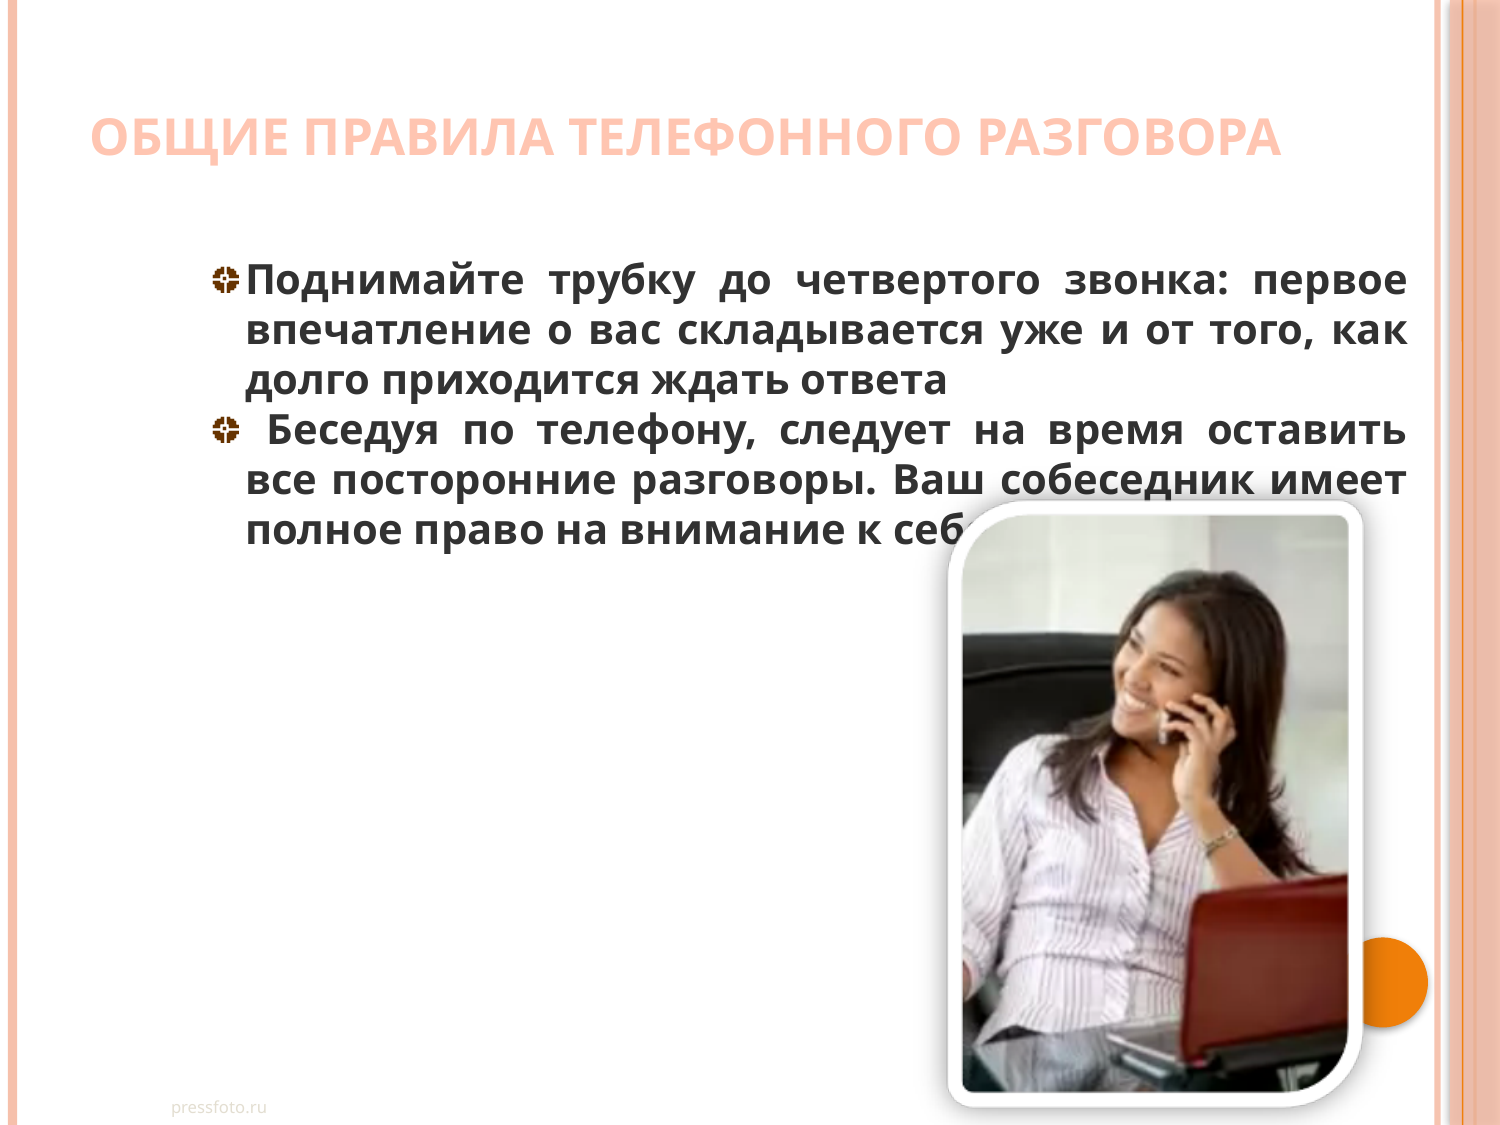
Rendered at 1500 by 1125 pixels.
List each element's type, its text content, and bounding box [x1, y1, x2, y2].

text_box pressfoto.ru [156, 1089, 283, 1125]
picture [905, 457, 1408, 1125]
text_box Поднимайте трубку до четвертого звонка: первое впечатление о вас складывается уже и от того, как долго приходится ждать ответа Беседуя по телефону, следует на время оставить все посторонние разговоры. Ваш собеседник имеет полное право на внимание к себе [194, 245, 1424, 611]
picture [209, 263, 239, 293]
title Общие правила телефонного разговора [75, 45, 1300, 233]
picture [209, 413, 239, 443]
